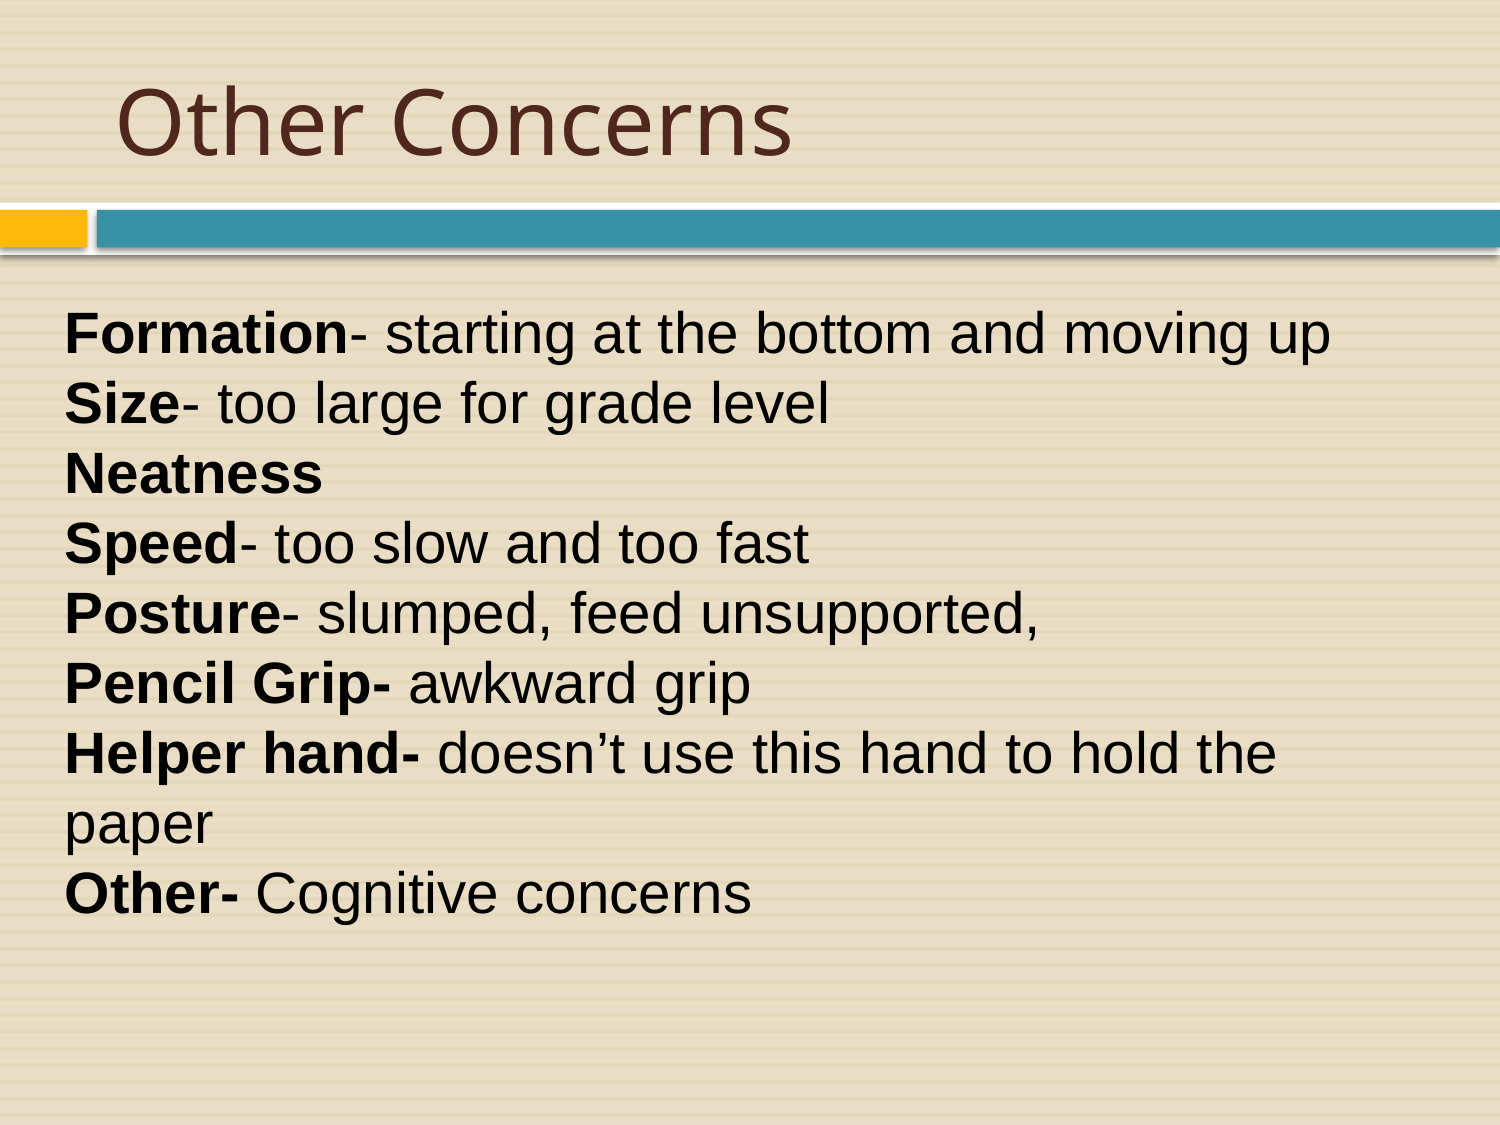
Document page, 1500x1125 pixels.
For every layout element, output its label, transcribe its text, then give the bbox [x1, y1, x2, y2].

text_box Formation- starting at the bottom and moving up Size- too large for grade level Neatness Speed- too slow and too fast Posture- slumped, feed unsupported, Pencil Grip- awkward grip Helper hand- doesn’t use this hand to hold the paper Other- Cognitive concerns [49, 287, 1413, 933]
title Other Concerns [99, 37, 1438, 201]
